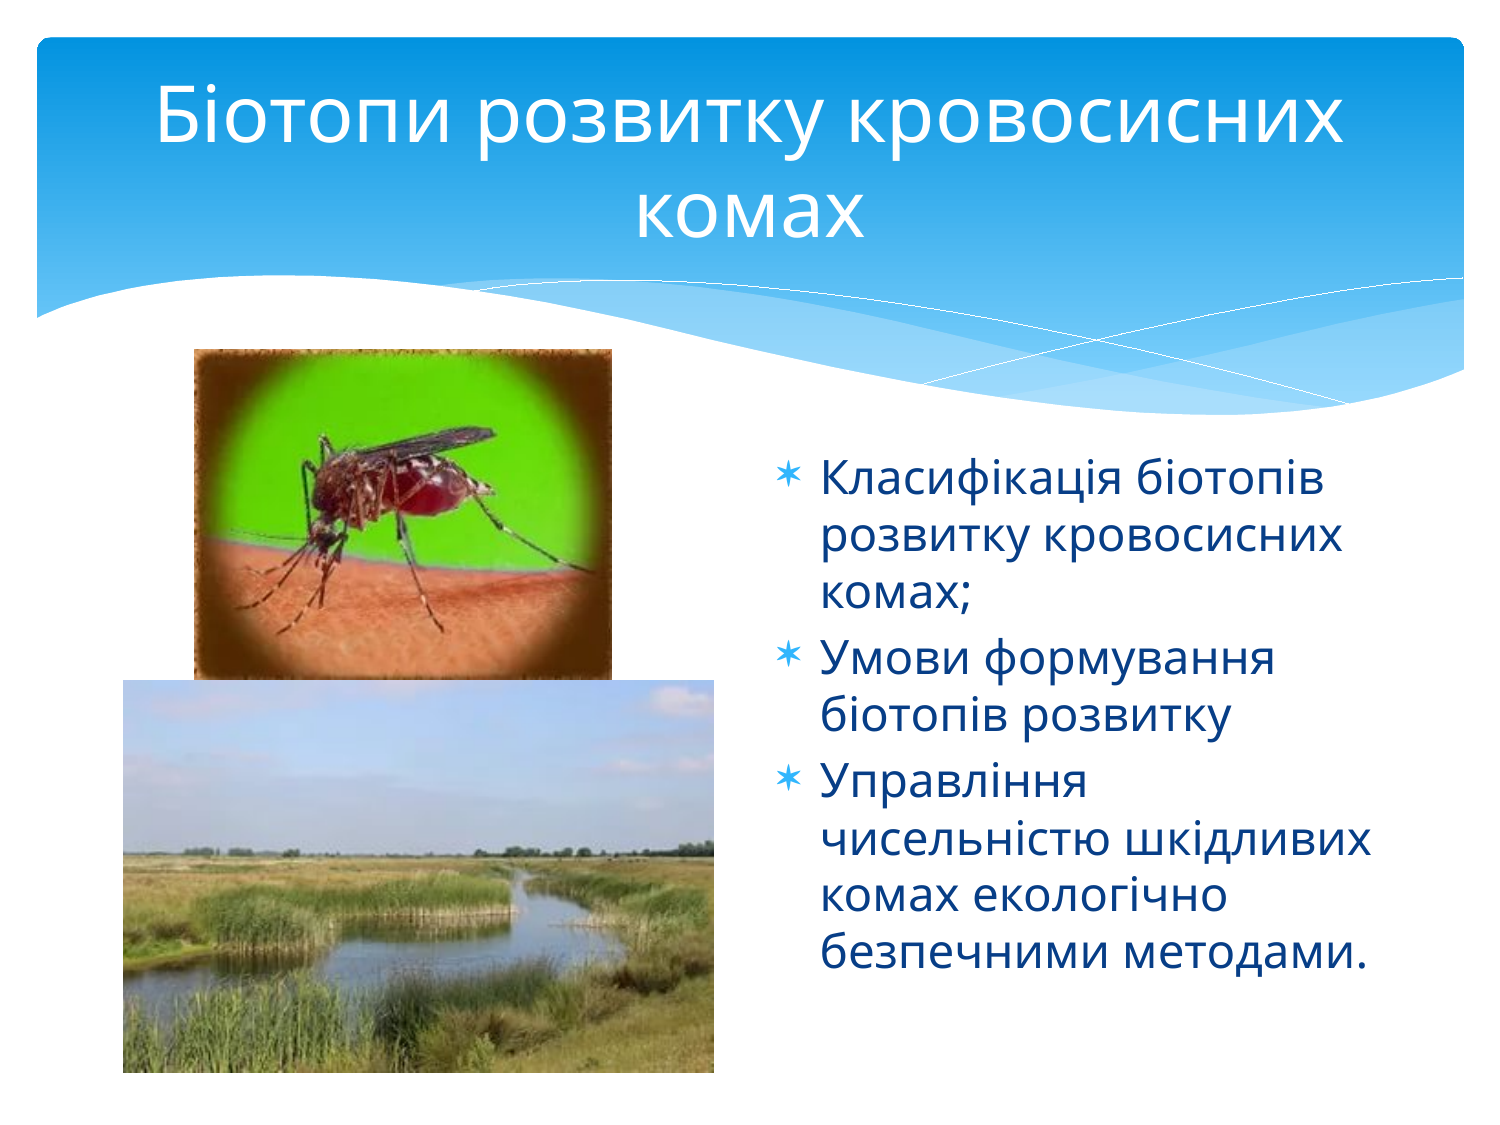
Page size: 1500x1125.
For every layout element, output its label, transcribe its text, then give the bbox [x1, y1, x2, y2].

list Класифікація біотопів розвитку кровосисних комах; Умови формування біотопів розвитку Управління чисельністю шкідливих комах екологічно безпечними методами. [761, 439, 1389, 1005]
picture [123, 680, 714, 1074]
title Біотопи розвитку кровосисних комах [75, 55, 1425, 261]
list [194, 349, 612, 681]
